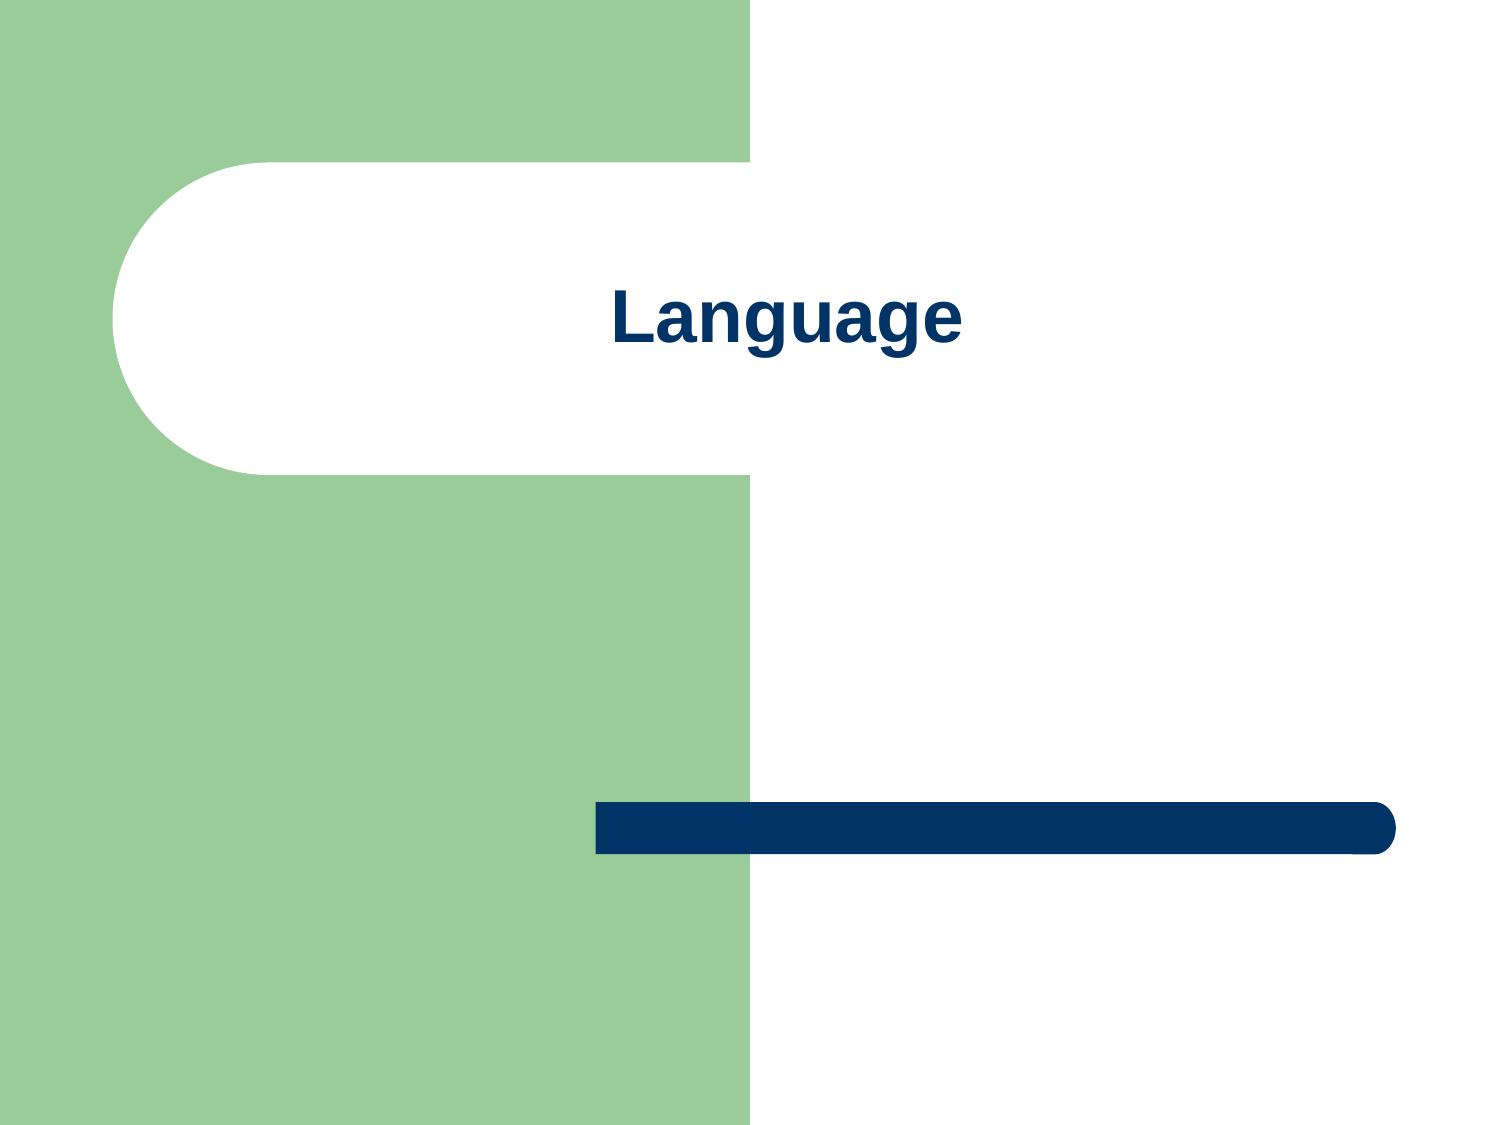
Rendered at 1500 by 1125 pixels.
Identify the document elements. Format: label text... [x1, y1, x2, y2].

title Language [112, 162, 1463, 476]
